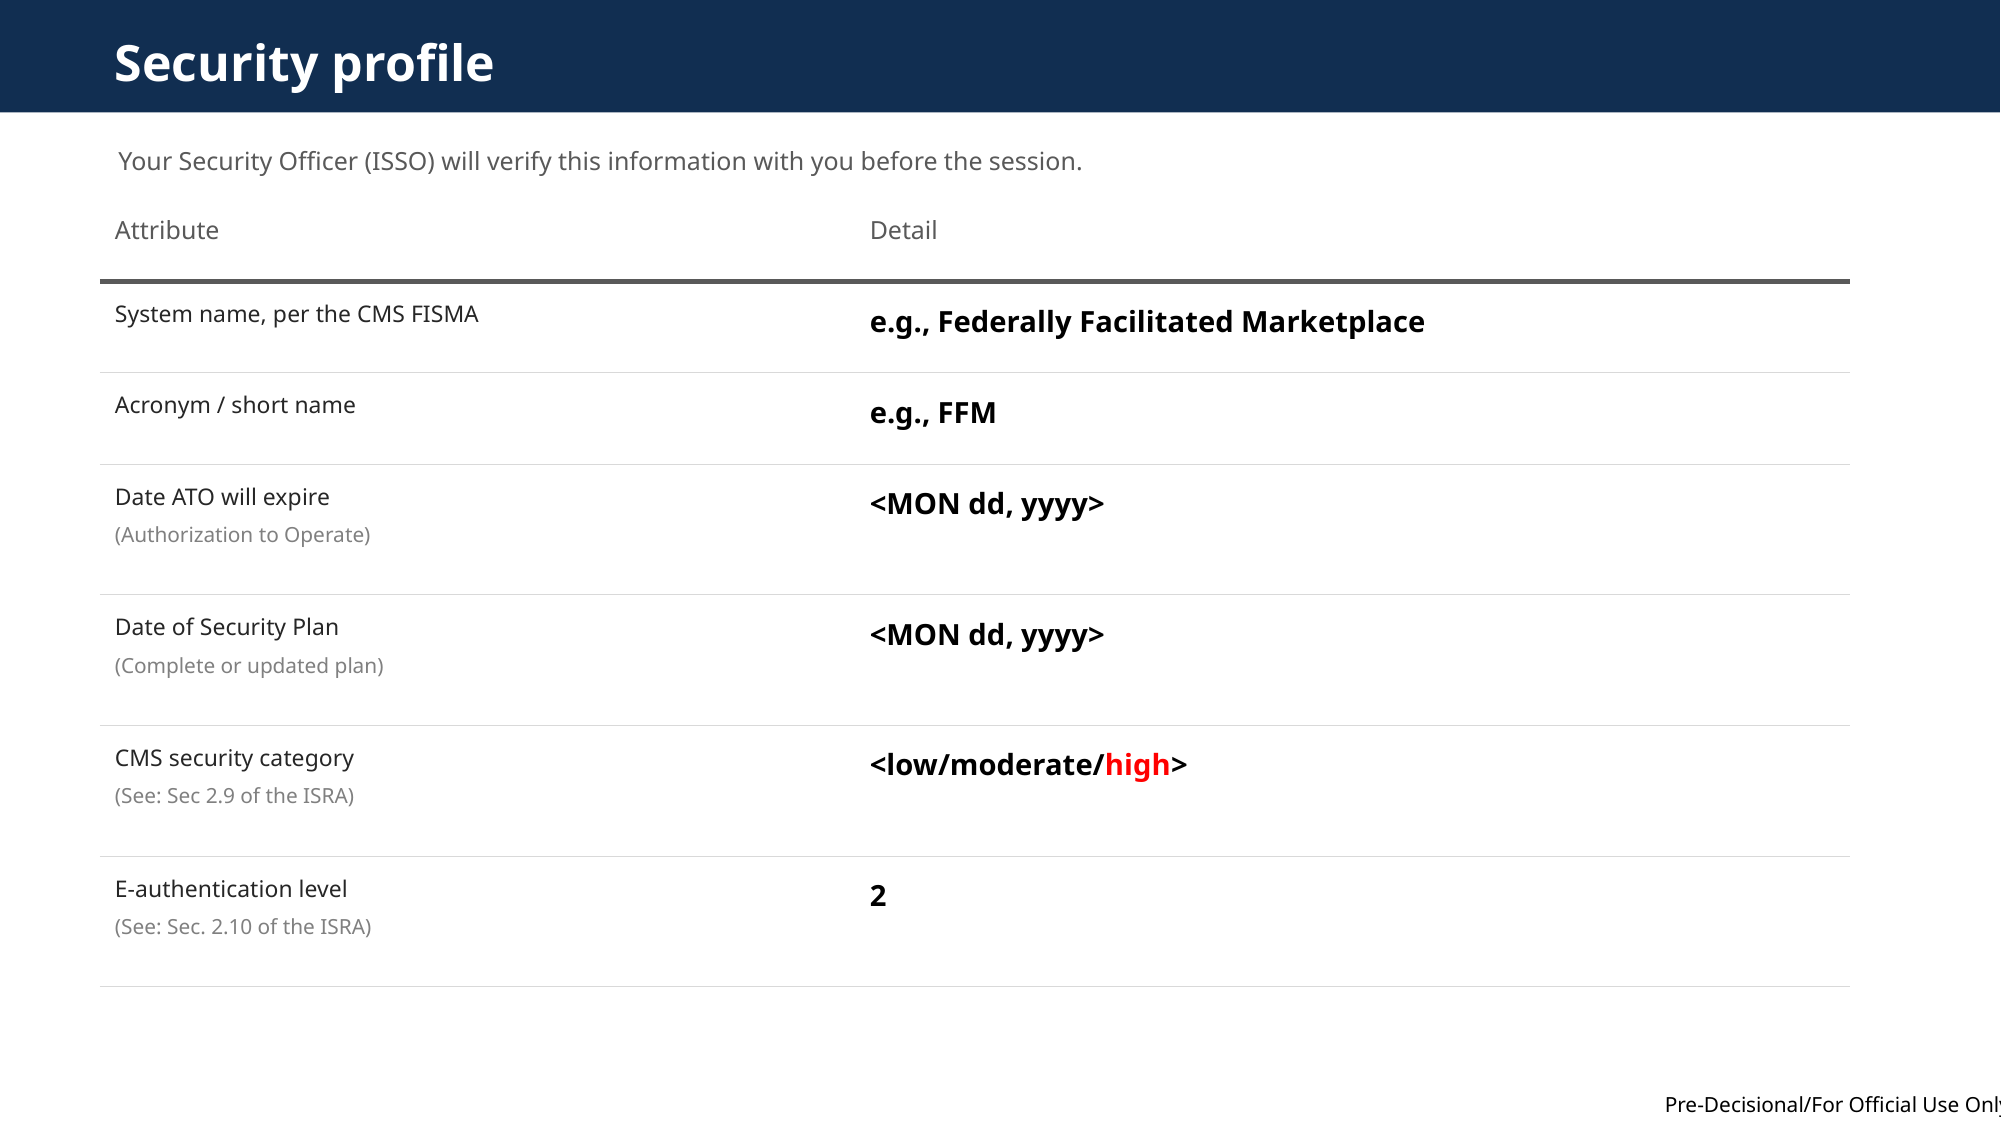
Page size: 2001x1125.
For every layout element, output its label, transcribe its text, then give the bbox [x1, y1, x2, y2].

table_header Detail [855, 199, 1850, 279]
table_cell <low/moderate/high> [855, 726, 1850, 856]
table_cell <MON dd, yyyy> [855, 465, 1850, 594]
table_cell Date of Security Plan (Complete or updated plan) [100, 595, 855, 725]
table_cell Date ATO will expire (Authorization to Operate) [100, 465, 855, 594]
text_box Your Security Officer (ISSO) will verify this information with you before the session. [103, 138, 1168, 183]
table_cell e.g., Federally Facilitated Marketplace [855, 284, 1850, 372]
table_cell E-authentication level (See: Sec. 2.10 of the ISRA) [100, 857, 855, 986]
table_cell Acronym / short name [100, 373, 855, 464]
table_cell System name, per the CMS FISMA [100, 284, 855, 372]
table_header Attribute [100, 199, 855, 279]
table_cell e.g., FFM [855, 373, 1850, 464]
table_cell CMS security category (See: Sec 2.9 of the ISRA) [100, 726, 855, 856]
table_cell <MON dd, yyyy> [855, 595, 1850, 725]
title Security profile [99, 29, 998, 93]
table_cell 2 [855, 857, 1850, 986]
